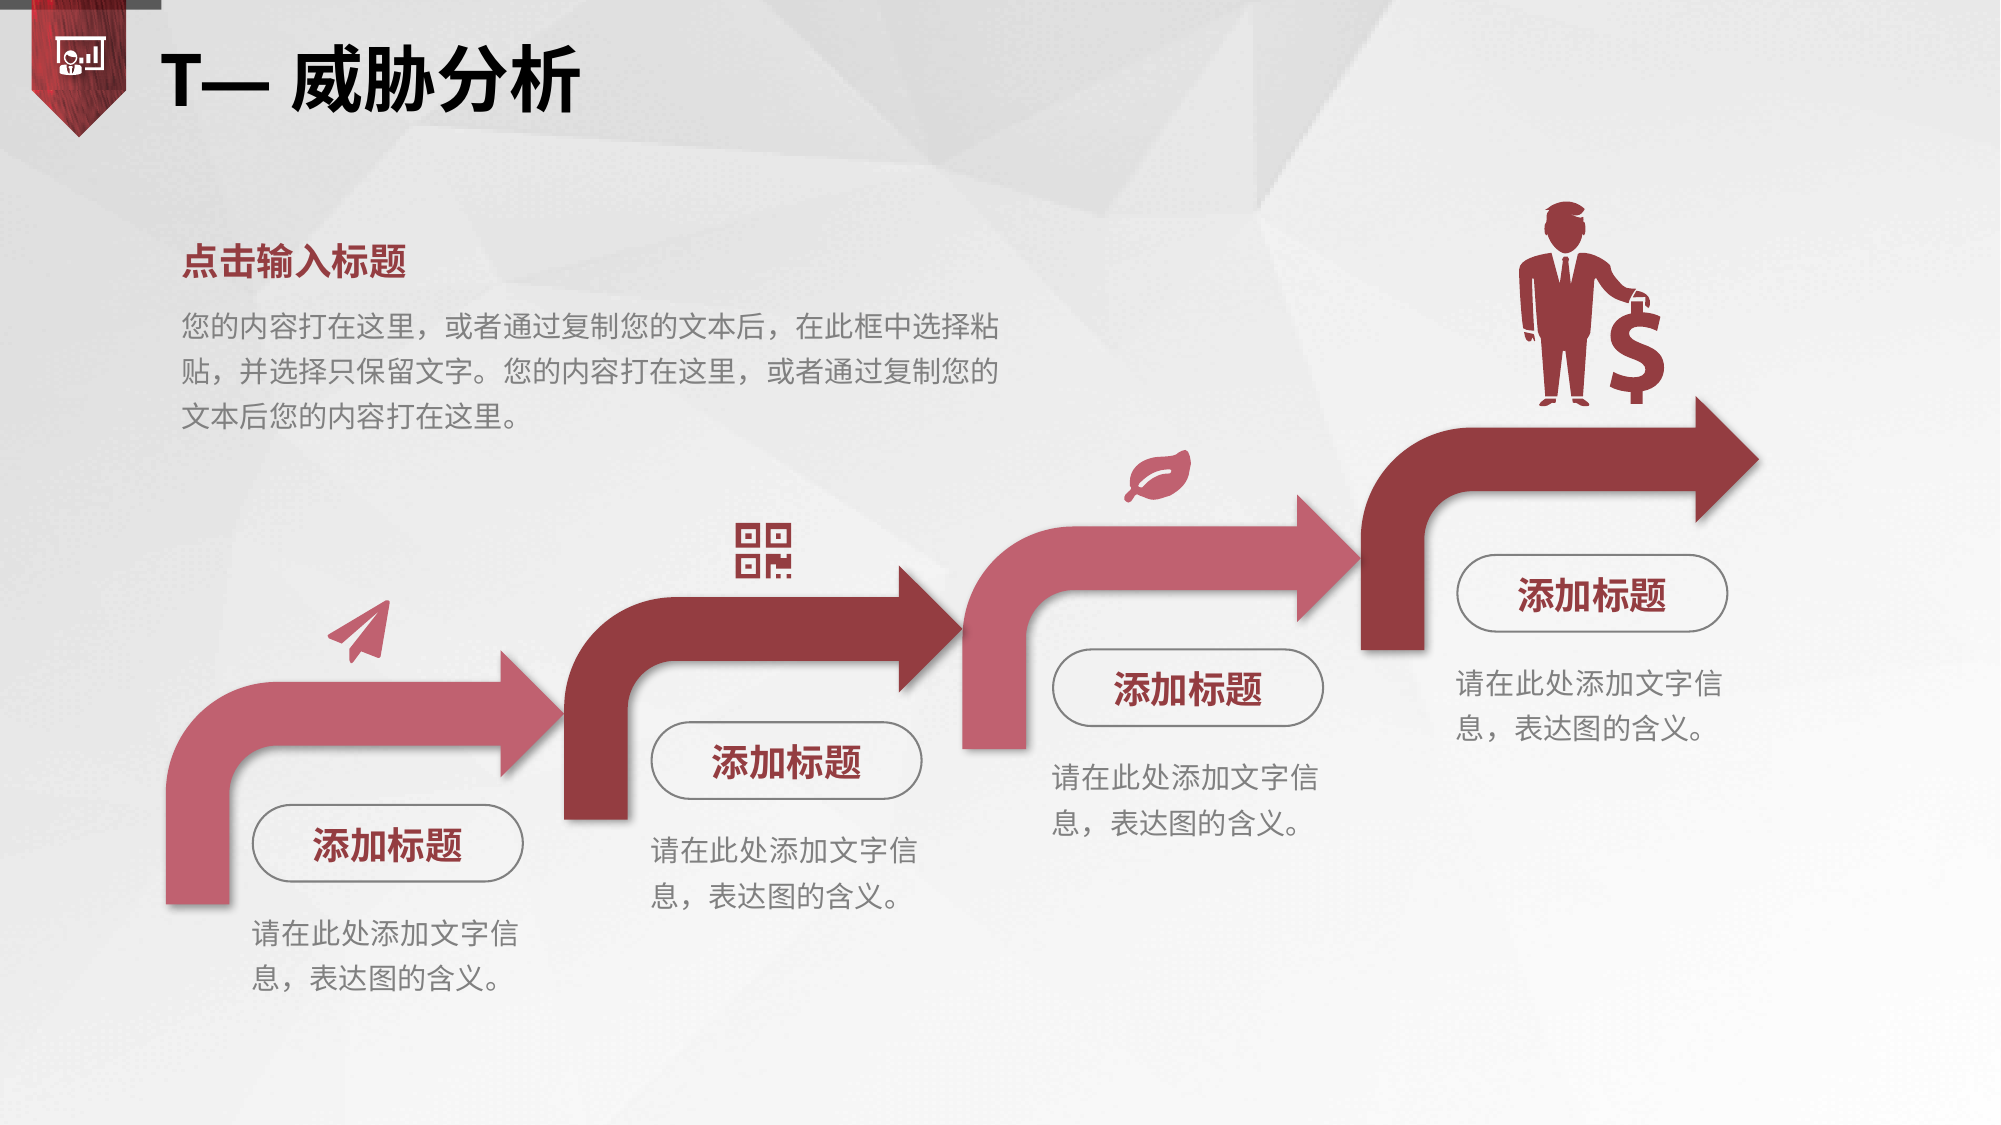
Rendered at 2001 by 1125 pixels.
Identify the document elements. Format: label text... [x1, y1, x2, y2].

text_box [327, 600, 390, 664]
text_box 请在此处添加文字信息，表达图的含义。 [1441, 647, 1740, 753]
text_box 请在此处添加文字信息，表达图的含义。 [1036, 741, 1335, 848]
picture [0, 0, 2001, 1125]
text_box 请在此处添加文字信息，表达图的含义。 [635, 814, 934, 921]
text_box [1518, 194, 1664, 407]
text_box [1124, 449, 1191, 503]
text_box [735, 522, 761, 548]
text_box [961, 493, 1362, 750]
text_box [765, 553, 792, 579]
text_box [650, 721, 923, 800]
text_box [735, 553, 761, 579]
text_box [1052, 648, 1325, 728]
text_box [251, 803, 524, 883]
text_box [563, 564, 964, 821]
text_box [1456, 553, 1729, 633]
text_box [1360, 394, 1760, 651]
text_box [765, 522, 792, 548]
text_box 点击输入标题 [166, 230, 624, 290]
text_box 请在此处添加文字信息，表达图的含义。 [236, 897, 535, 1003]
text_box T—威胁分析 [149, 28, 891, 128]
text_box 您的内容打在这里，或者通过复制您的文本后，在此框中选择粘贴，并选择只保留文字。您的内容打在这里，或者通过复制您的文本后您的内容打在这里。 [166, 290, 1028, 442]
text_box [165, 648, 562, 906]
